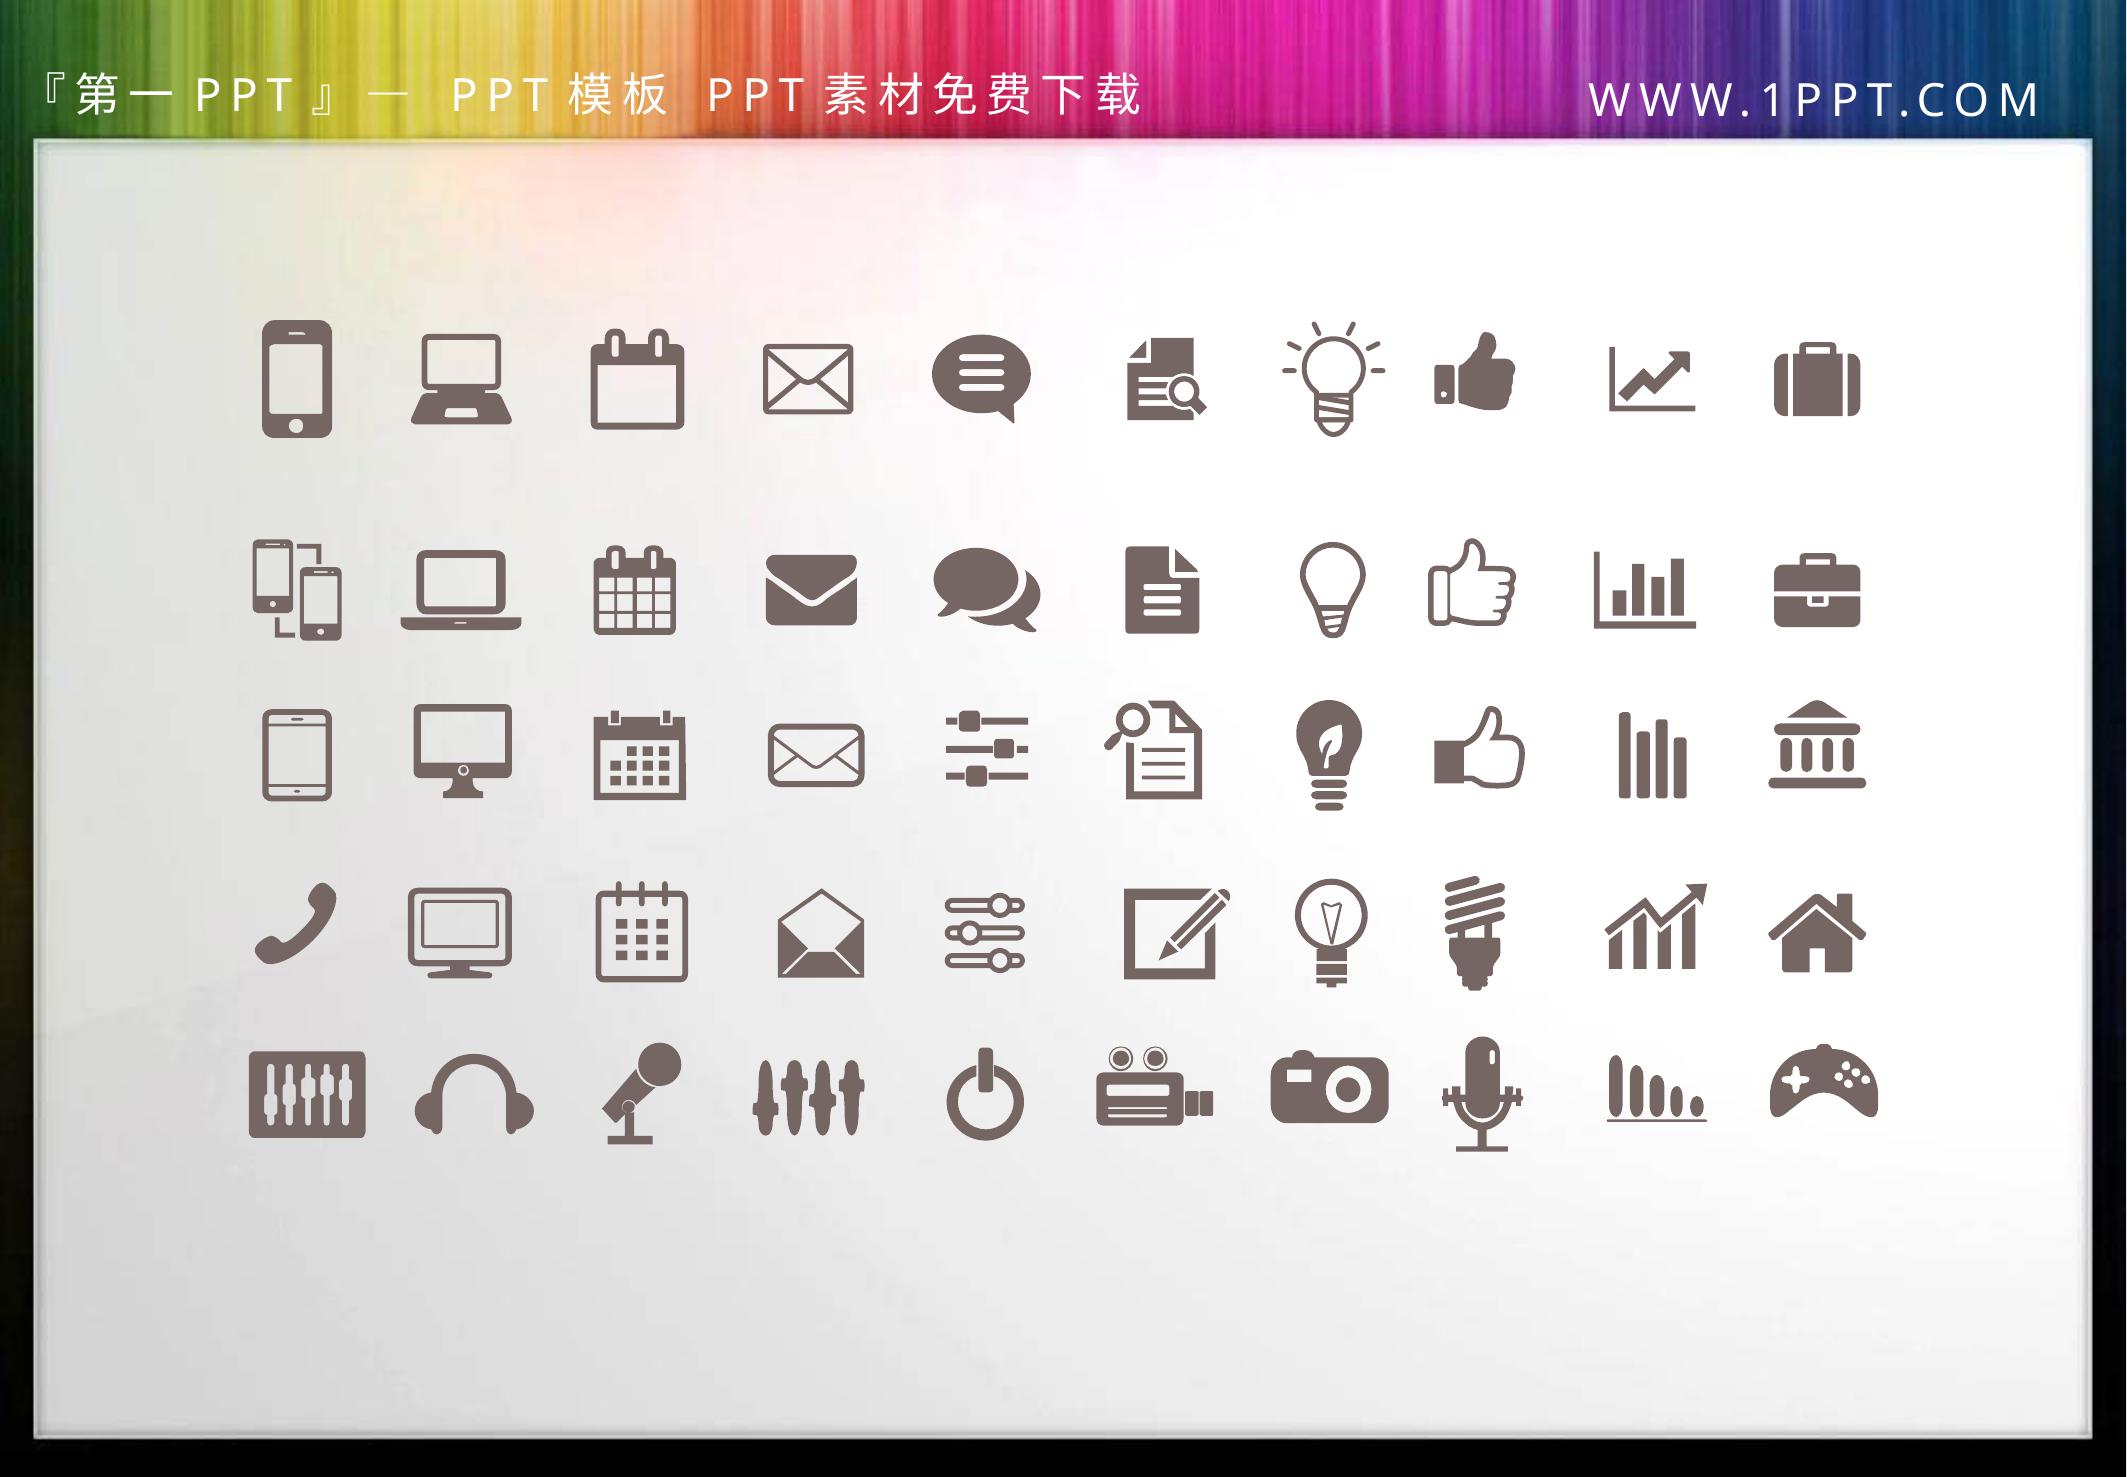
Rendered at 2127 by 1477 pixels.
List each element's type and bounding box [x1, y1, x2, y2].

text_box [262, 320, 333, 438]
text_box [593, 710, 687, 801]
text_box [933, 547, 1041, 633]
text_box [1125, 546, 1200, 634]
text_box [946, 745, 993, 753]
text_box [1770, 1043, 1879, 1118]
text_box [410, 333, 512, 425]
text_box [1443, 874, 1506, 991]
text_box [1270, 1049, 1389, 1124]
text_box [1774, 553, 1861, 592]
text_box [994, 738, 1014, 759]
text_box [262, 708, 333, 802]
text_box [1458, 332, 1516, 411]
text_box [1847, 353, 1861, 417]
text_box [593, 545, 676, 635]
text_box [1774, 596, 1861, 628]
text_box [1016, 745, 1029, 753]
text_box [1127, 337, 1208, 421]
text_box [414, 1053, 534, 1135]
text_box [944, 892, 1026, 974]
text_box [595, 880, 689, 983]
text_box [1768, 699, 1867, 789]
text_box [1618, 712, 1631, 799]
text_box [1782, 908, 1853, 973]
text_box [1593, 551, 1697, 629]
text_box [400, 617, 522, 631]
text_box [763, 343, 854, 415]
text_box [1434, 364, 1455, 404]
text_box [777, 888, 865, 978]
text_box [1655, 719, 1668, 799]
picture [0, 0, 2127, 1477]
text_box [1295, 699, 1363, 811]
text_box [1673, 737, 1687, 799]
text_box [1768, 893, 1867, 940]
text_box [1606, 1054, 1708, 1123]
text_box [1442, 1036, 1524, 1152]
text_box [601, 1042, 682, 1145]
text_box [752, 1059, 865, 1136]
text_box [254, 882, 337, 965]
text_box [946, 765, 1029, 787]
text_box [765, 554, 857, 601]
text_box [1428, 538, 1517, 626]
text_box [765, 577, 857, 626]
text_box [1096, 1046, 1214, 1126]
text_box [932, 334, 1031, 424]
text_box [407, 887, 513, 979]
text_box [1103, 700, 1203, 800]
text_box [767, 723, 865, 788]
text_box [1123, 886, 1234, 980]
text_box [1294, 878, 1368, 988]
text_box [1774, 353, 1788, 417]
text_box [1636, 731, 1650, 799]
text_box [1434, 705, 1525, 789]
text_box [413, 703, 513, 799]
text_box [1793, 342, 1843, 417]
text_box [416, 550, 506, 615]
text_box [590, 328, 685, 430]
text_box [946, 1047, 1025, 1141]
text_box [1281, 320, 1386, 438]
text_box [1299, 541, 1366, 639]
text_box [1605, 889, 1715, 970]
text_box [1609, 346, 1696, 412]
text_box [946, 710, 1029, 732]
text_box [252, 539, 342, 641]
text_box [248, 1051, 366, 1138]
